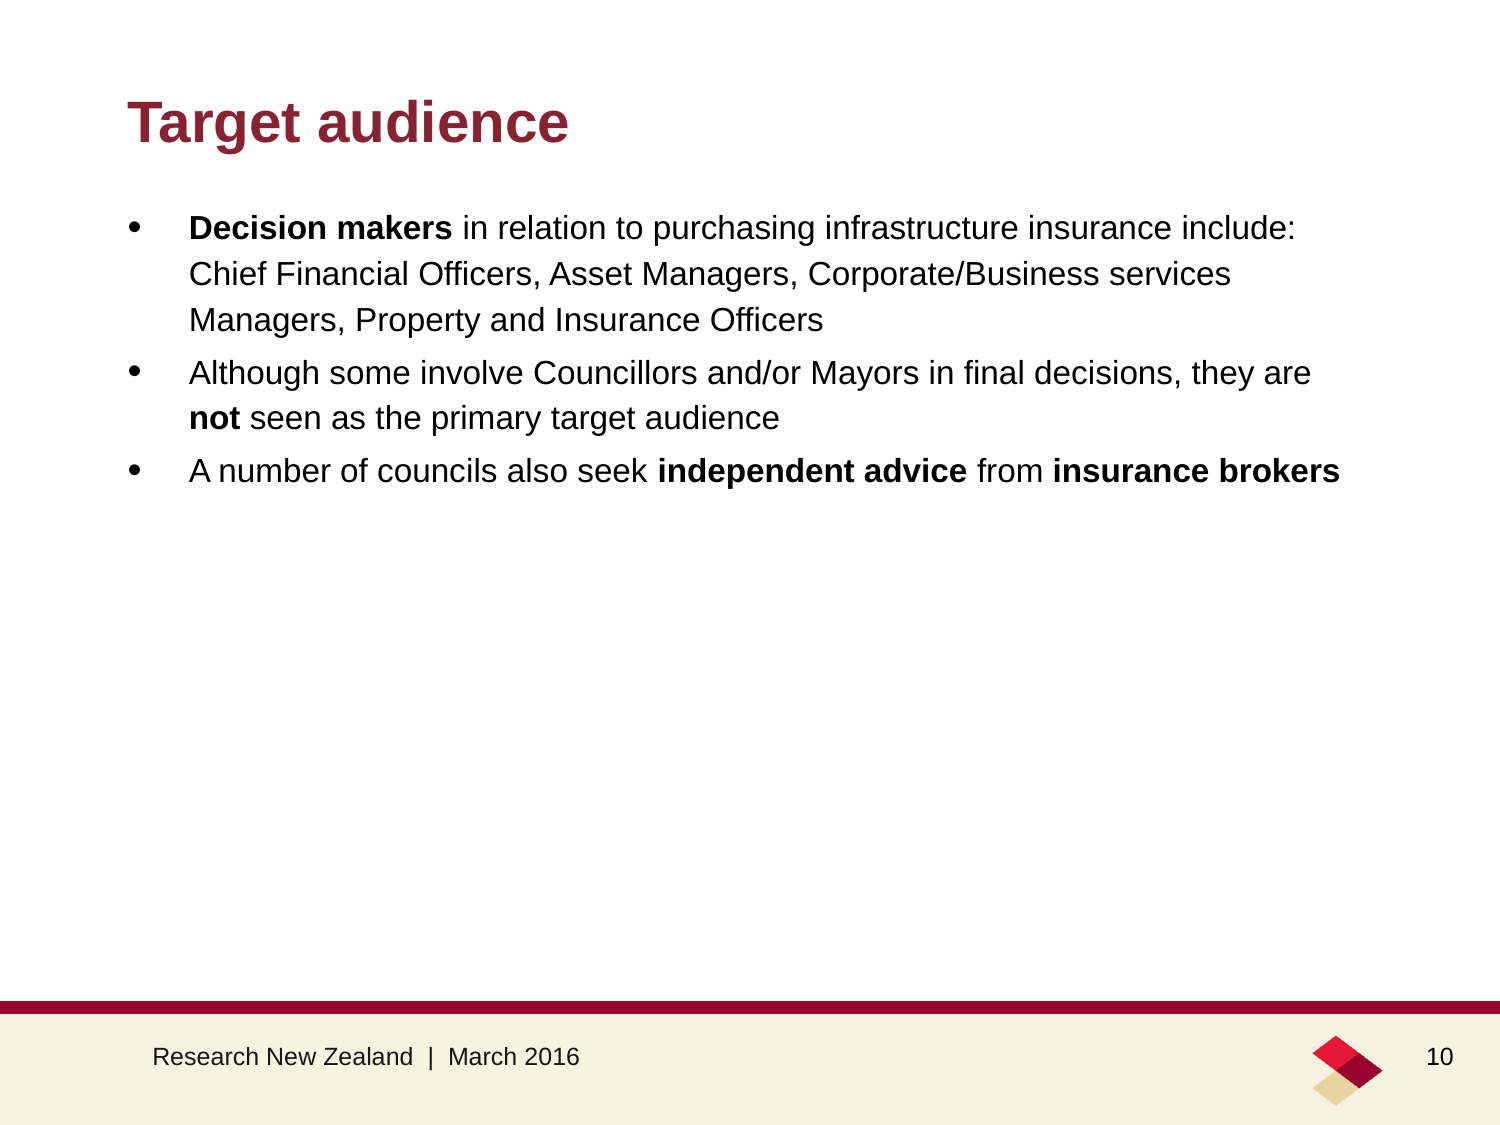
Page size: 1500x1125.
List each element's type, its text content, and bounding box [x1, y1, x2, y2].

picture [0, 999, 1500, 1125]
list Decision makers in relation to purchasing infrastructure insurance include: Chief Financial Officers, Asset Managers, Corporate/Business services Managers, Property and Insurance Officers Although some involve Councillors and/or Mayors in final decisions, they are not seen as the primary target audience A number of councils also seek independent advice from insurance brokers [112, 192, 1388, 931]
title Target audience [112, 50, 1388, 188]
